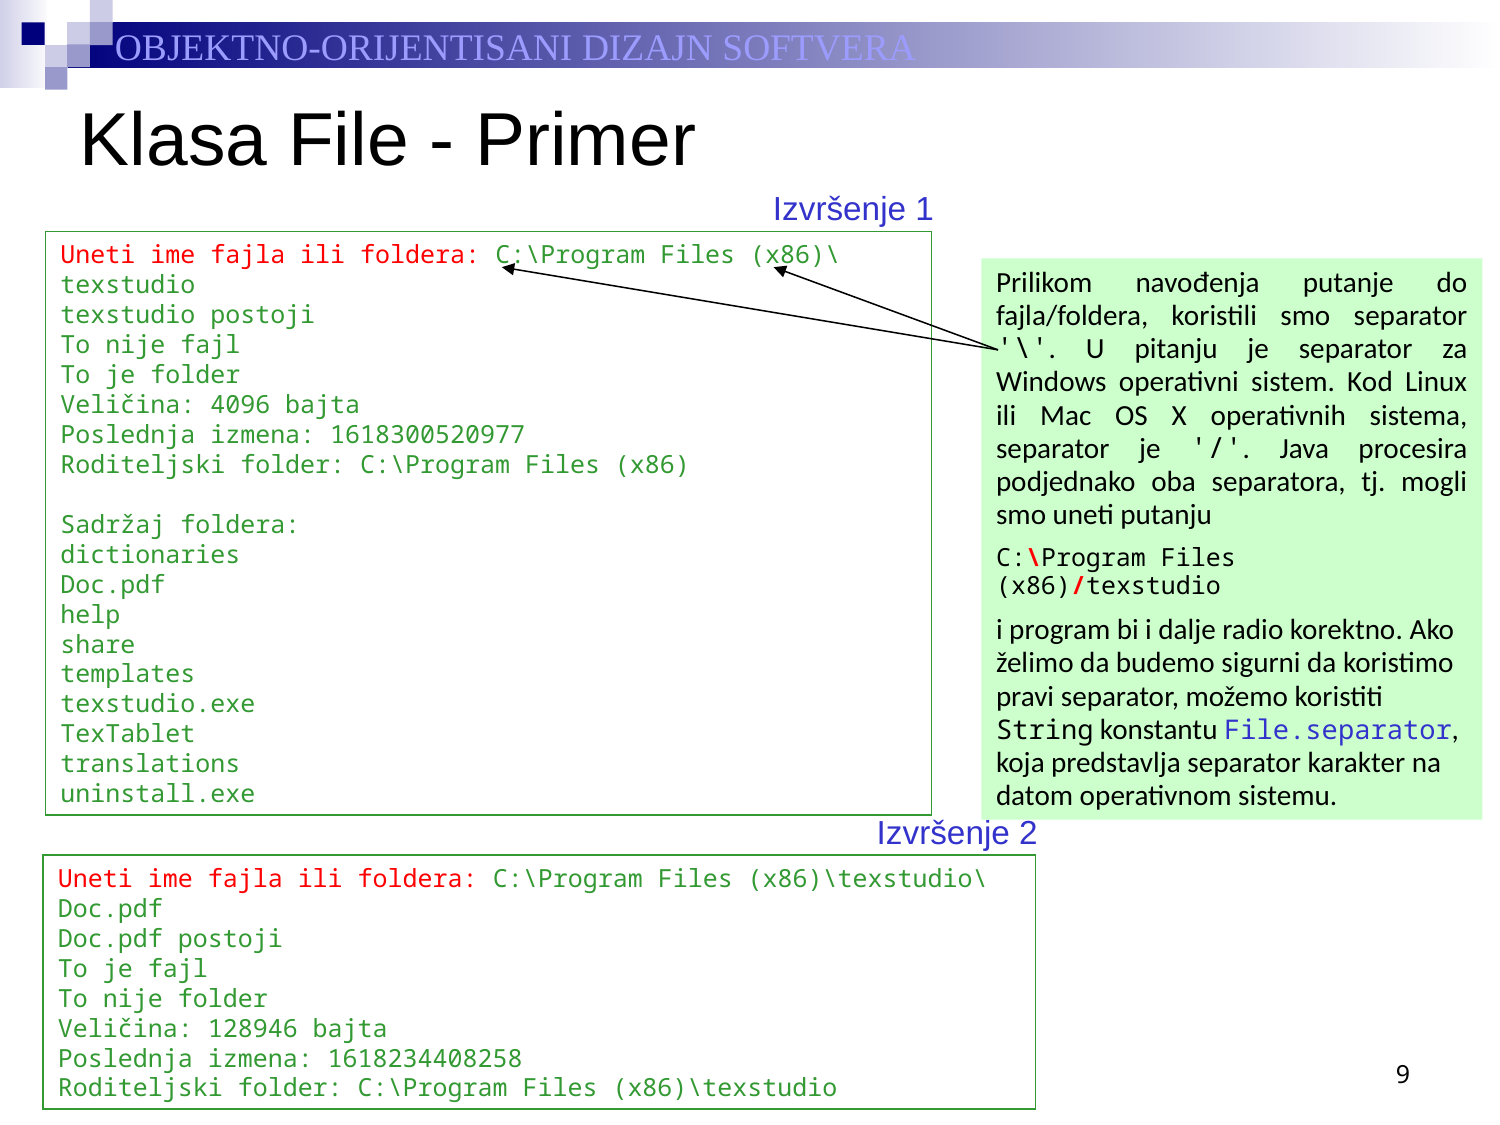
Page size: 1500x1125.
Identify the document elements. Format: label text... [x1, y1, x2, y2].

text_box Uneti ime fajla ili foldera: C:\Program Files (x86)\texstudio\Doc.pdf Doc.pdf postoji To je fajl To nije folder Veličina: 128946 bajta Poslednja izmena: 1618234408258 Roditeljski folder: C:\Program Files (x86)\texstudio [43, 855, 1036, 1110]
text_box Prilikom navođenja putanje do fajla/foldera, koristili smo separator '\'. U pitanju je separator za Windows operativni sistem. Kod Linux ili Mac OS X operativnih sistema, separator je '/'. Java procesira podjednako oba separatora, tj. mogli smo uneti putanju C:\Program Files (x86)/texstudio i program bi i dalje radio korektno. Ako želimo da budemo sigurni da koristimo pravi separator, možemo koristiti String konstantu File.separator, koja predstavlja separator karakter na datom operativnom sistemu. [981, 258, 1483, 820]
text_box Izvršenje 1 [758, 179, 954, 235]
slide_number 9 [1074, 1024, 1426, 1101]
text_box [501, 266, 999, 350]
title Klasa File - Primer [64, 86, 869, 185]
text_box Uneti ime fajla ili foldera: C:\Program Files (x86)\texstudio texstudio postoji To nije fajl To je folder Veličina: 4096 bajta Poslednja izmena: 1618300520977 Roditeljski folder: C:\Program Files (x86) Sadržaj foldera: dictionaries Doc.pdf help share templates texstudio.exe TexTablet translations uninstall.exe [45, 231, 932, 816]
text_box Izvršenje 2 [861, 803, 1058, 859]
